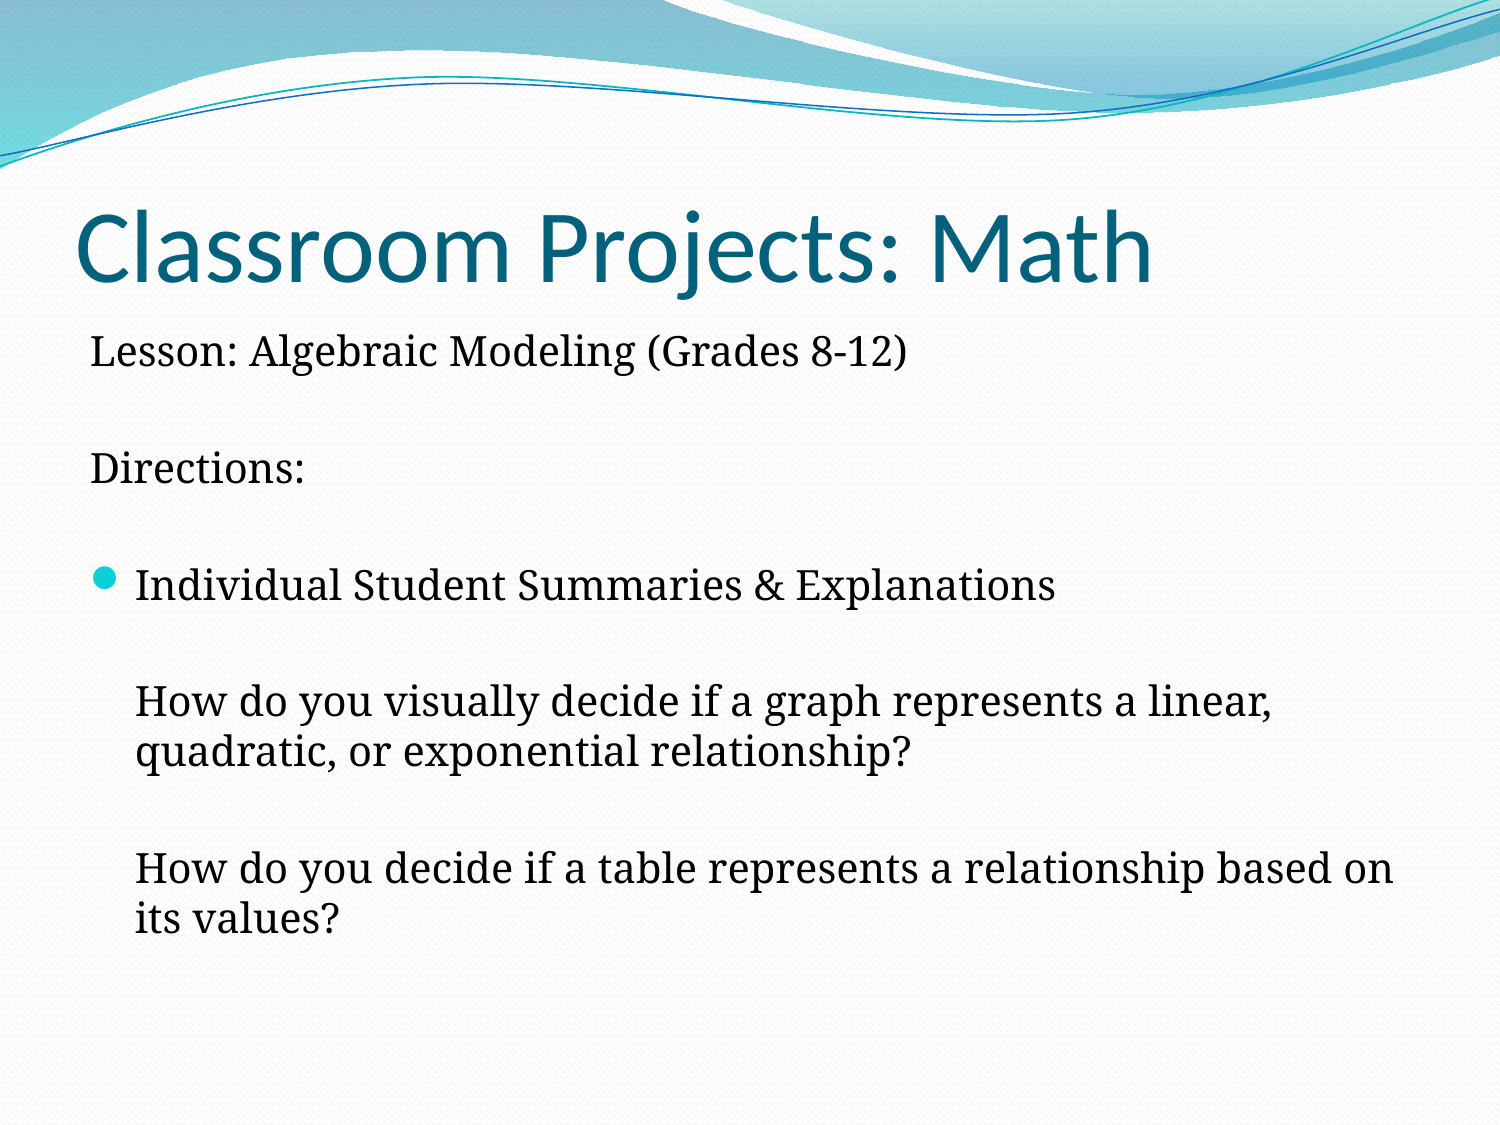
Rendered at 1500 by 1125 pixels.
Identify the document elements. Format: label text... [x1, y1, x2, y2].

list Lesson: Algebraic Modeling (Grades 8-12) Directions: Individual Student Summaries & Explanations How do you visually decide if a graph represents a linear, quadratic, or exponential relationship? How do you decide if a table represents a relationship based on its values? [75, 317, 1425, 1038]
title Classroom Projects: Math [75, 115, 1425, 303]
